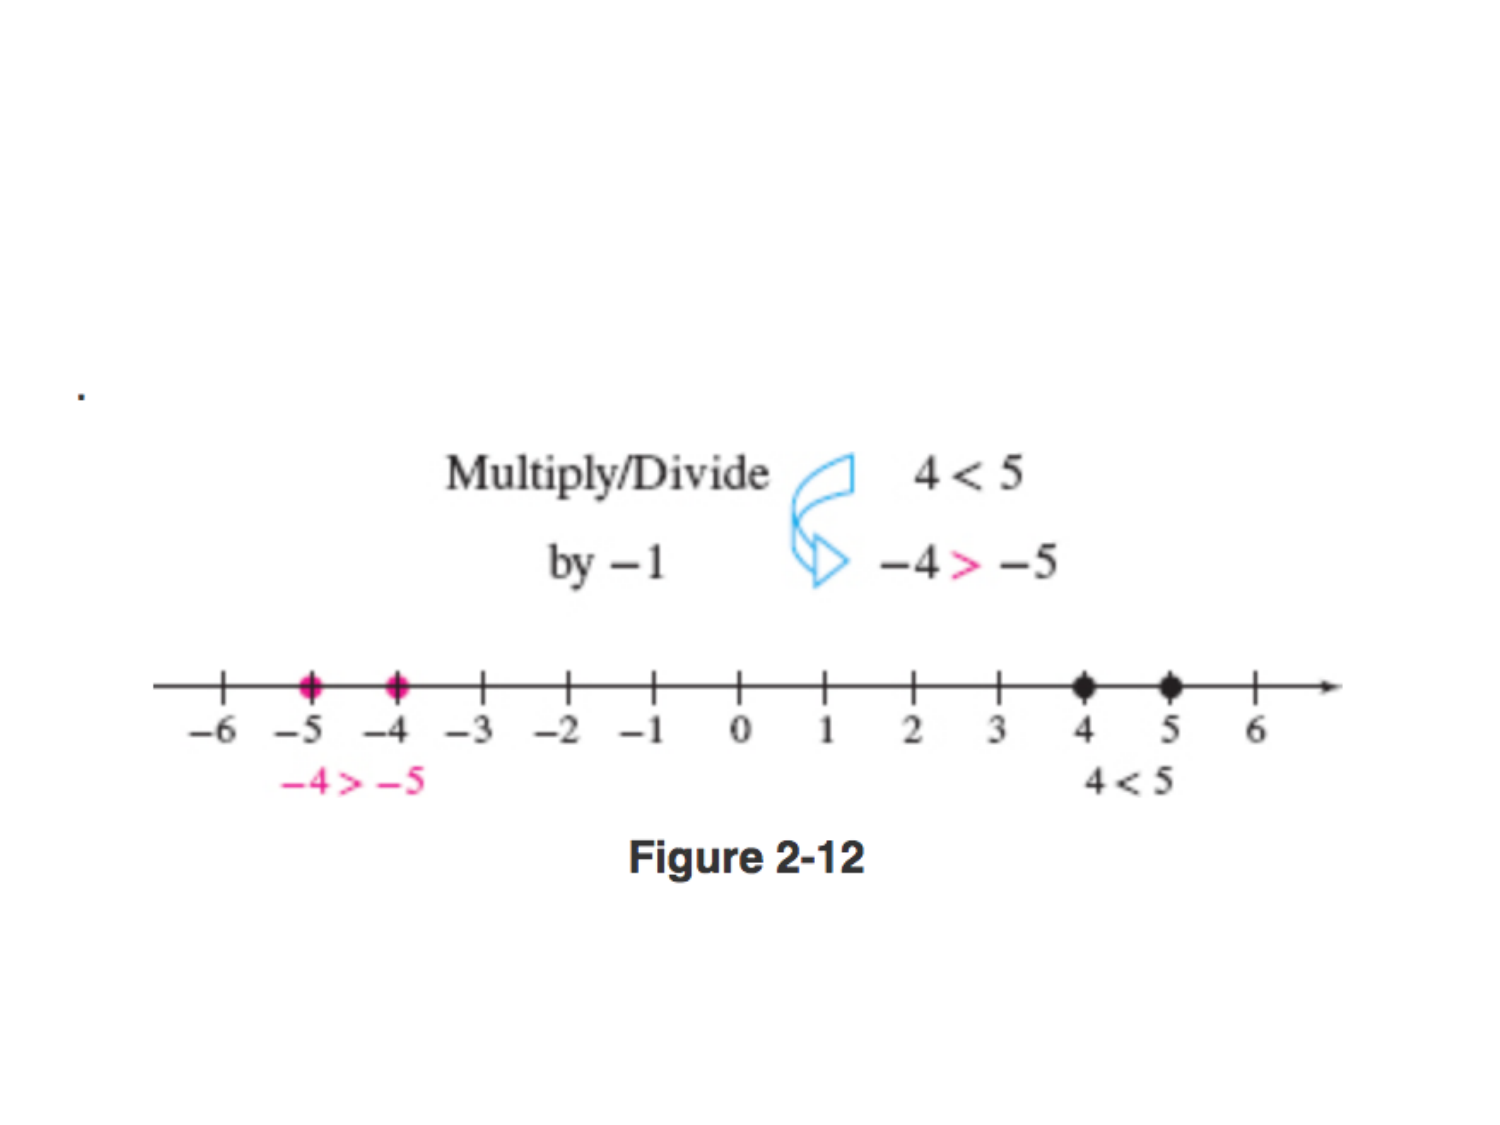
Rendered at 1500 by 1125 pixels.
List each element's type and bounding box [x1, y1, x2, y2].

list [74, 262, 1426, 1006]
